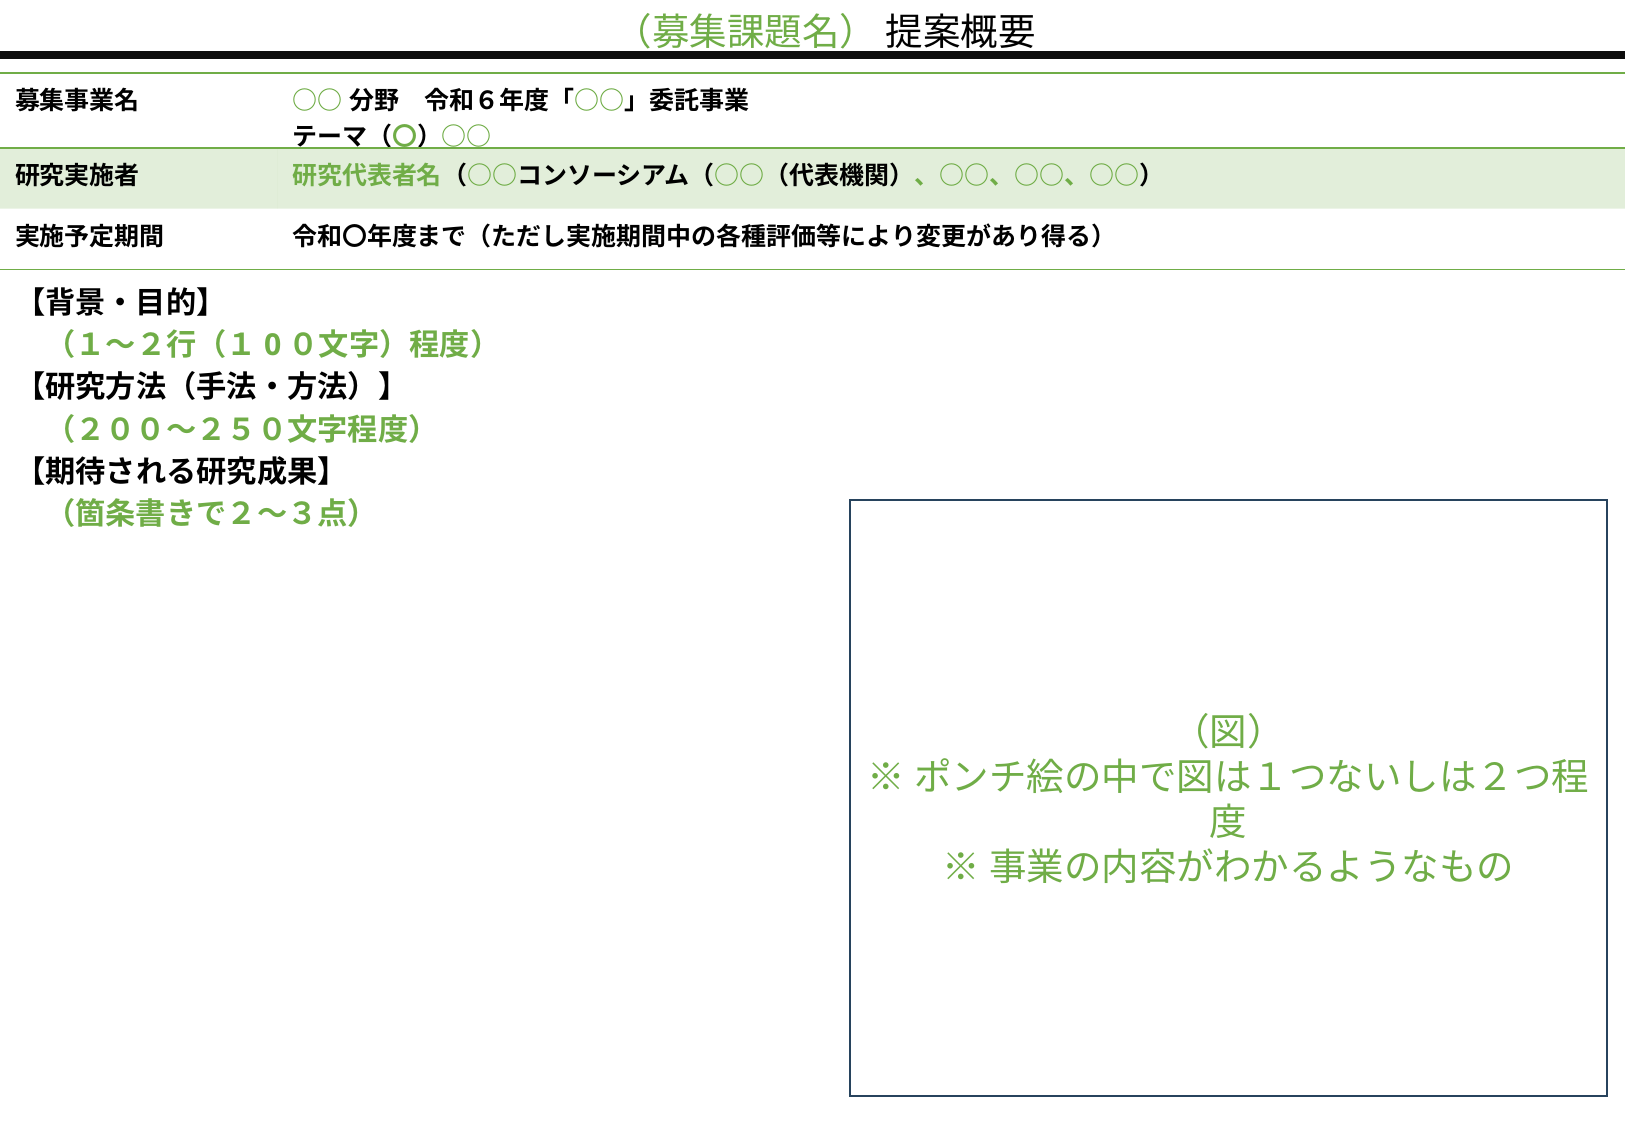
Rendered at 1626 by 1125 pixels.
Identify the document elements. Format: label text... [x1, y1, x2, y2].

table_cell 研究実施者 [0, 149, 277, 209]
table_header ○○分野 令和６年度「○○」委託事業 テーマ（〇）○○ [277, 74, 1625, 147]
table_cell 実施予定期間 [0, 209, 277, 269]
text_box （募集課題名） 提案概要 [25, 56, 1625, 61]
text_box （図） ※ポンチ絵の中で図は１つないしは２つ程度 ※事業の内容がわかるようなもの [849, 499, 1608, 1097]
table_cell 令和〇年度まで（ただし実施期間中の各種評価等により変更があり得る） [277, 209, 1625, 269]
table_header 募集事業名 [0, 74, 277, 147]
table_cell 研究代表者名（○○コンソーシアム（○○（代表機関）、○○、○○、○○） [277, 149, 1625, 209]
text_box （募集課題名） 提案概要 [25, 1, 1625, 55]
text_box 【背景・目的】 （１～２行（１0０文字）程度） 【研究方法（手法・方法）】 （２００～２５０文字程度） 【期待される研究成果】 （箇条書きで２～３点） [0, 275, 671, 593]
